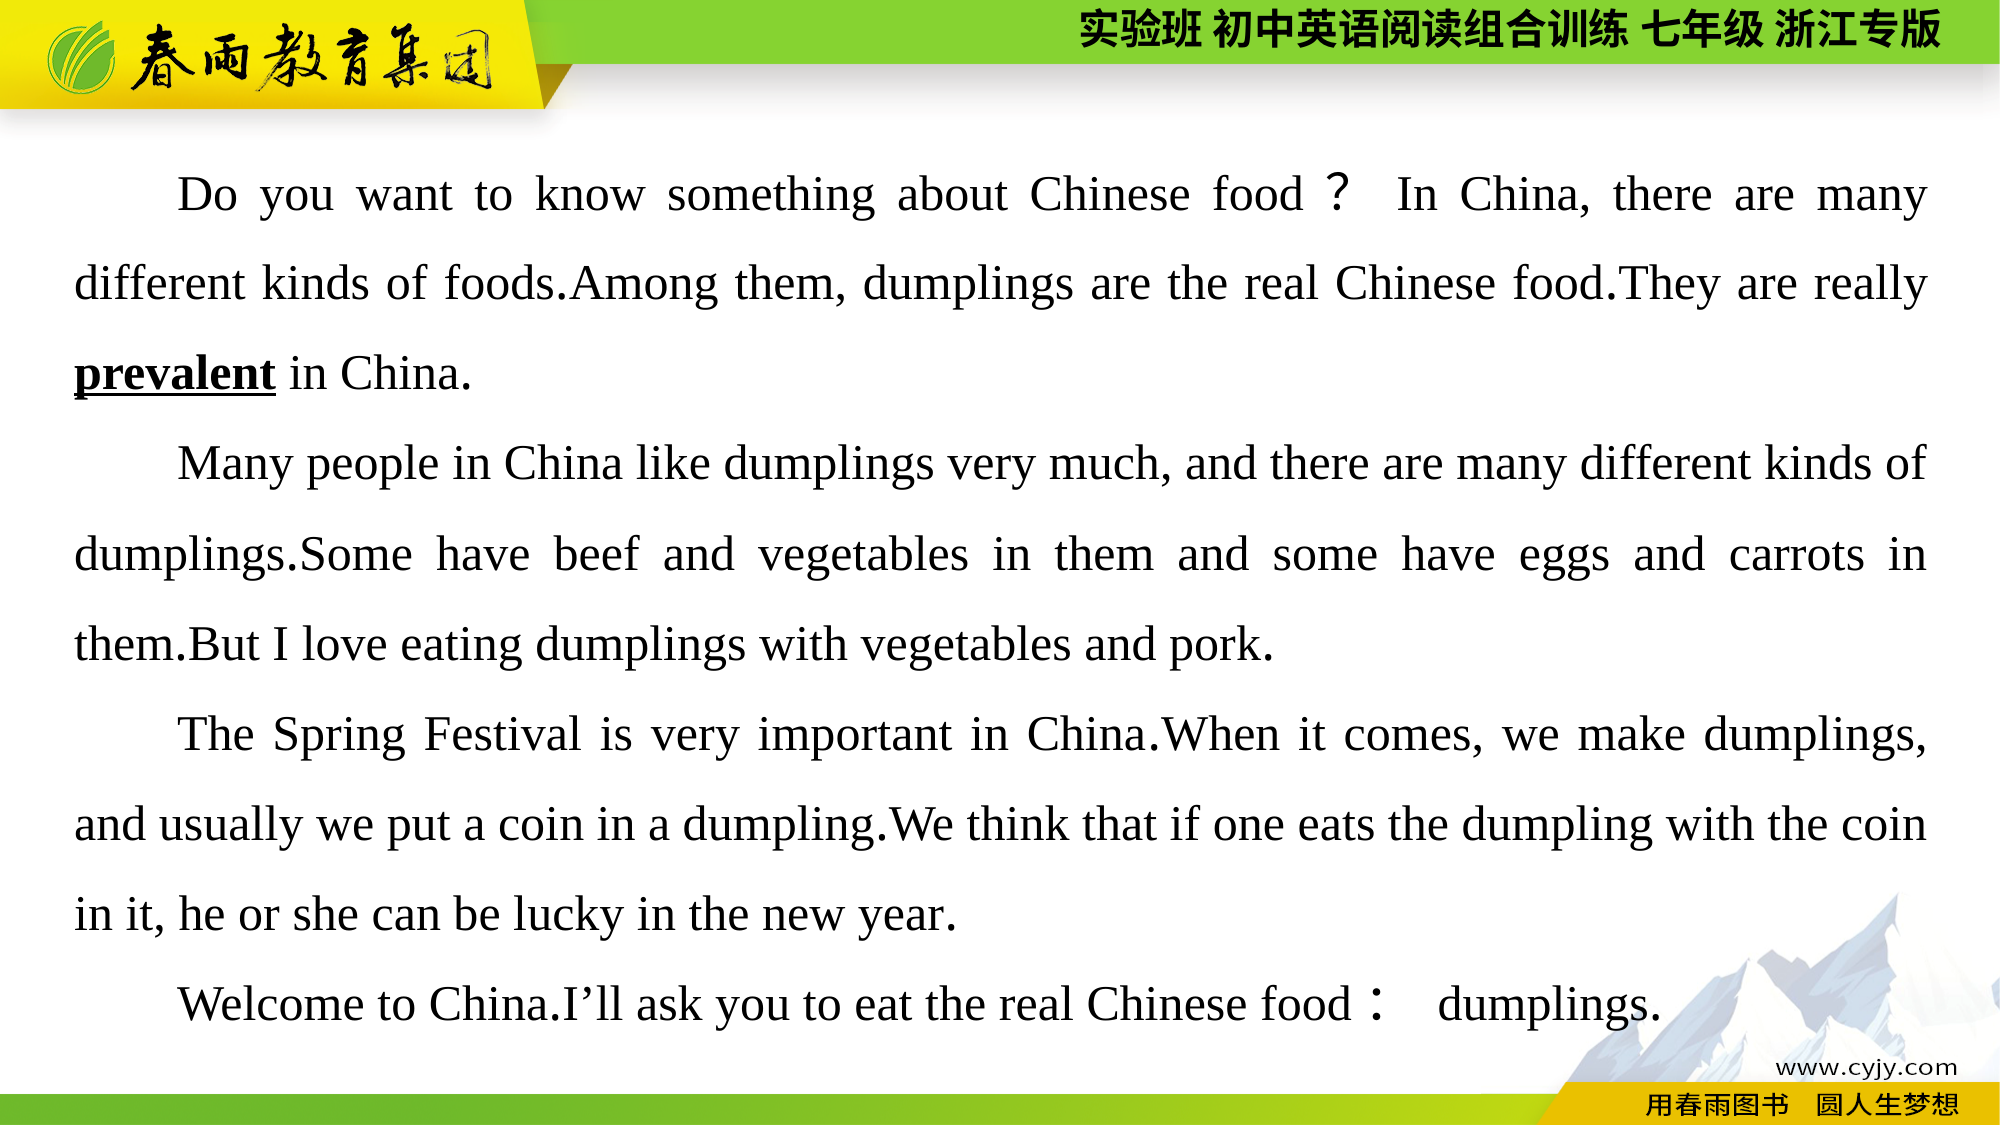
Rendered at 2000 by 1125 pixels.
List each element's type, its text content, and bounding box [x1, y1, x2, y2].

picture [0, 0, 2000, 1125]
list Do you want to know something about Chinese food？In China, there are many different kinds of foods.Among them, dumplings are the real Chinese food.They are really prevalent in China. Many people in China like dumplings very much, and there are many different kinds of dumplings.Some have beef and vegetables in them and some have eggs and carrots in them.But I love eating dumplings with vegetables and pork. The Spring Festival is very important in China.When it comes, we make dumplings, and usually we put a coin in a dumpling.We think that if one eats the dumpling with the coin in it, he or she can be lucky in the new year. Welcome to China.I’ll ask you to eat the real Chinese food： dumplings. [59, 122, 1944, 1035]
